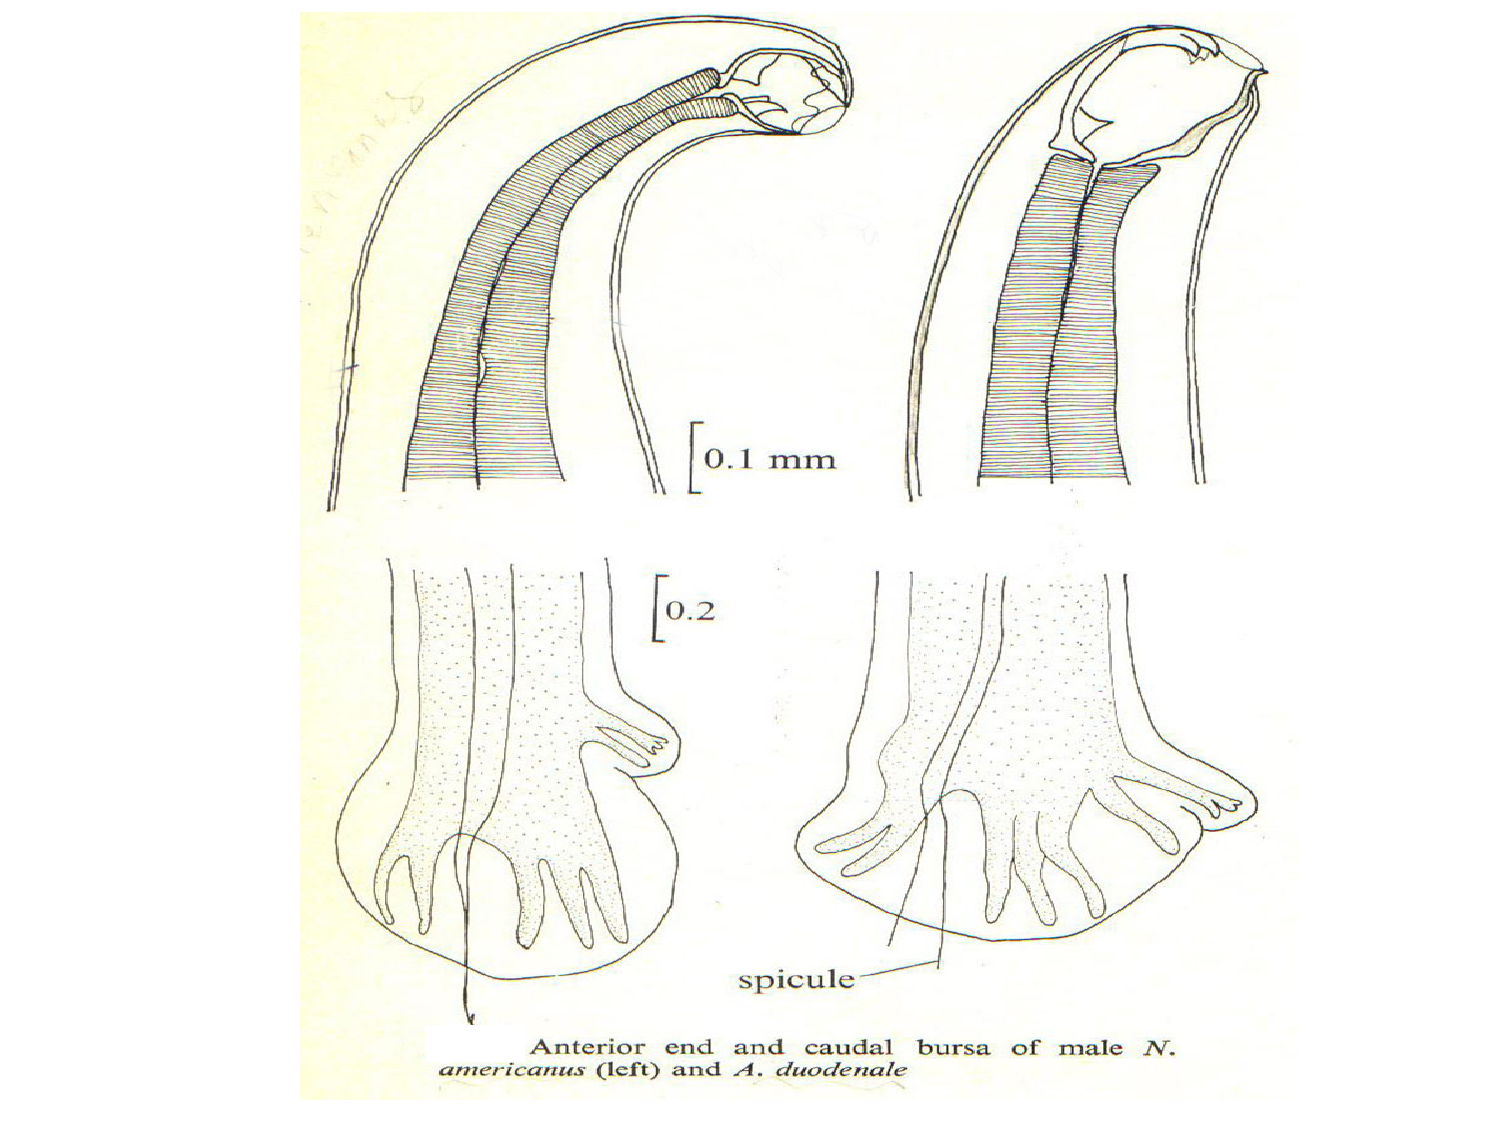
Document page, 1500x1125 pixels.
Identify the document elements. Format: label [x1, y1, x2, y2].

picture [299, 12, 1301, 1101]
